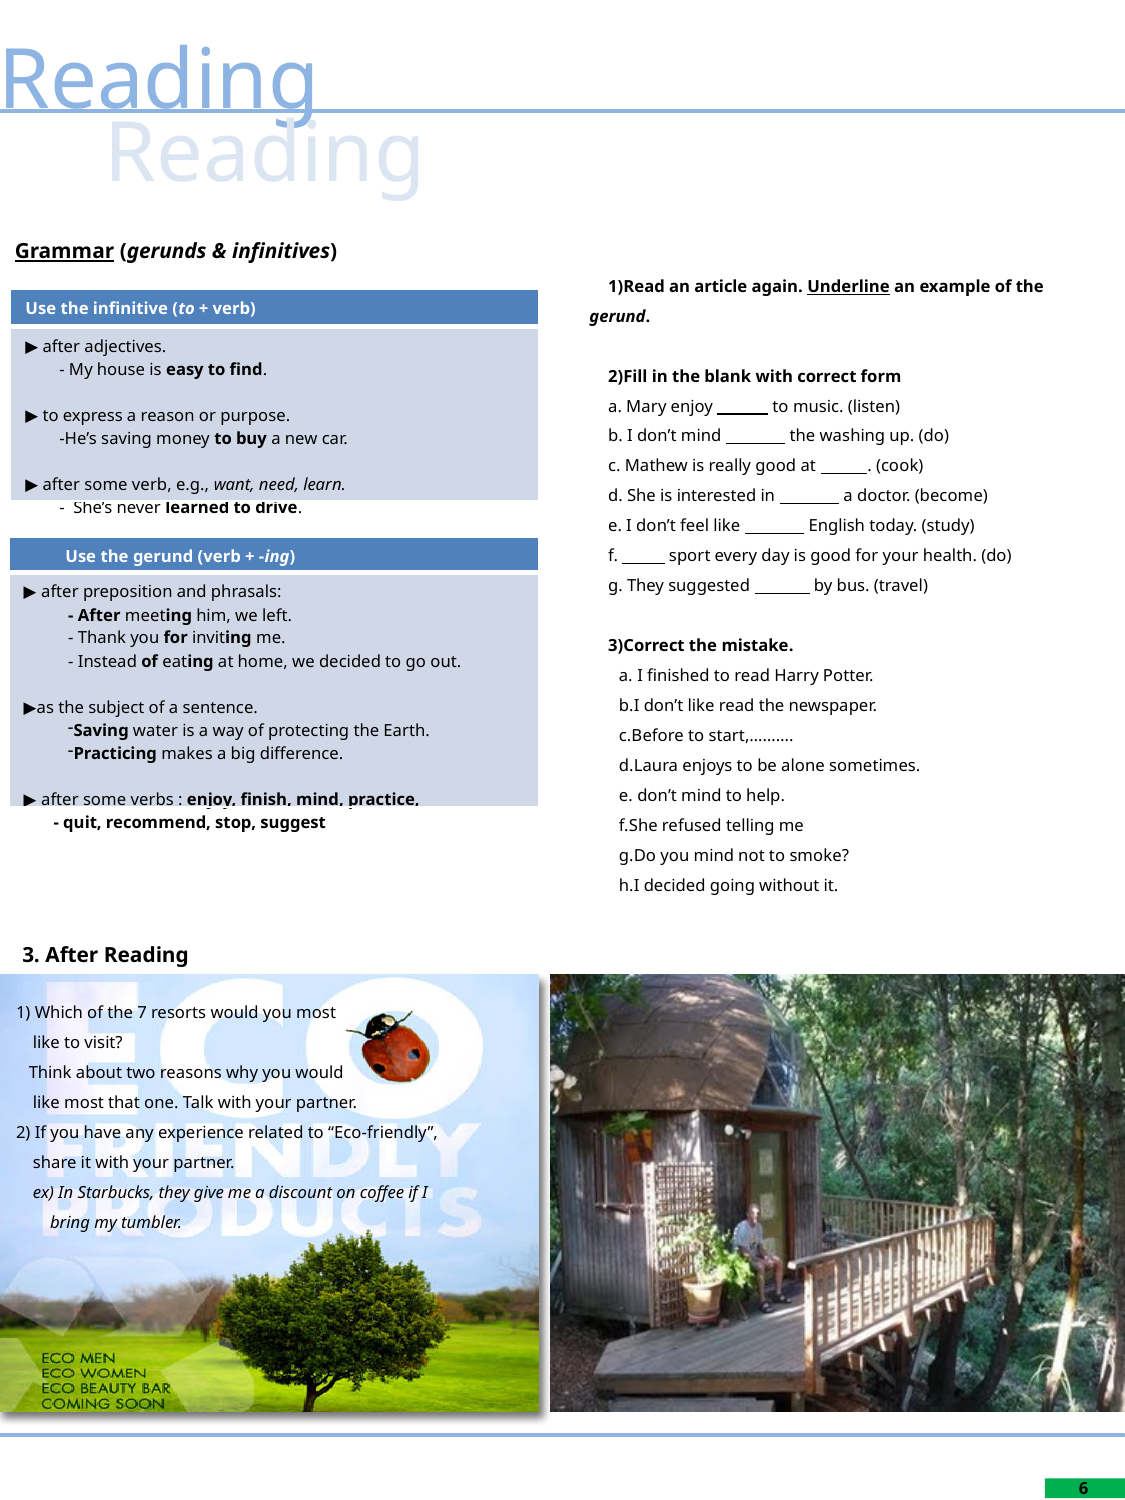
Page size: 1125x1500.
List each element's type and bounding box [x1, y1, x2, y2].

picture [550, 974, 1125, 1412]
text_box [1044, 1470, 1125, 1500]
text_box [0, 17, 1125, 1436]
